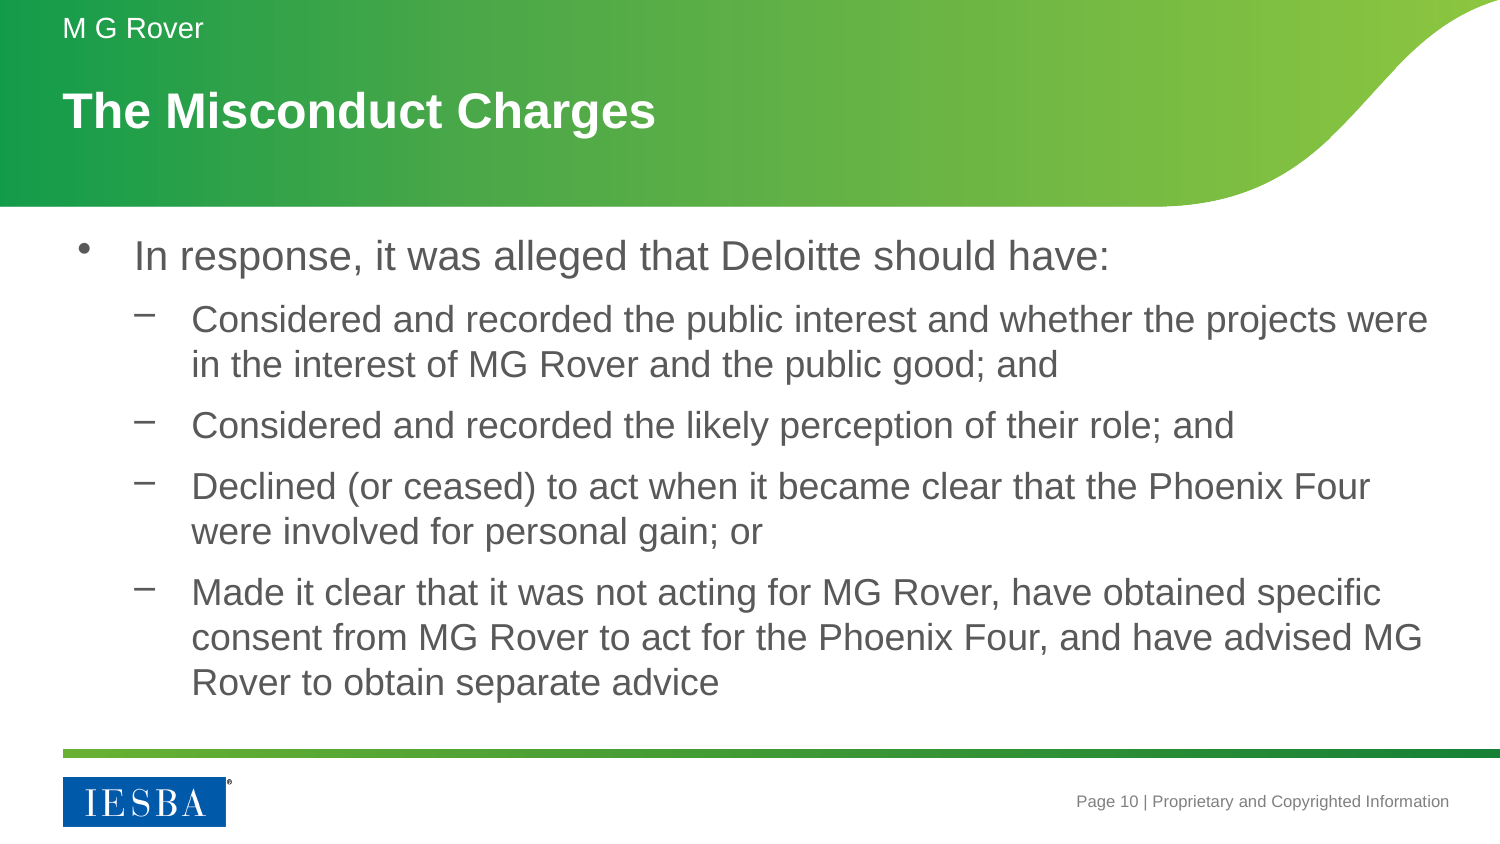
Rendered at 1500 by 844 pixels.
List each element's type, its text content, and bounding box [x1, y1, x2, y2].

picture [63, 777, 232, 827]
list In response, it was alleged that Deloitte should have: Considered and recorded the public interest and whether the projects were in the interest of MG Rover and the public good; and Considered and recorded the likely perception of their role; and Declined (or ceased) to act when it became clear that the Phoenix Four were involved for personal gain; or Made it clear that it was not acting for MG Rover, have obtained specific consent from MG Rover to act for the Phoenix Four, and have advised MG Rover to obtain separate advice [62, 220, 1450, 724]
title The Misconduct Charges [62, 75, 1300, 142]
subtitle M G Rover [62, 9, 500, 38]
picture [0, 0, 1500, 207]
